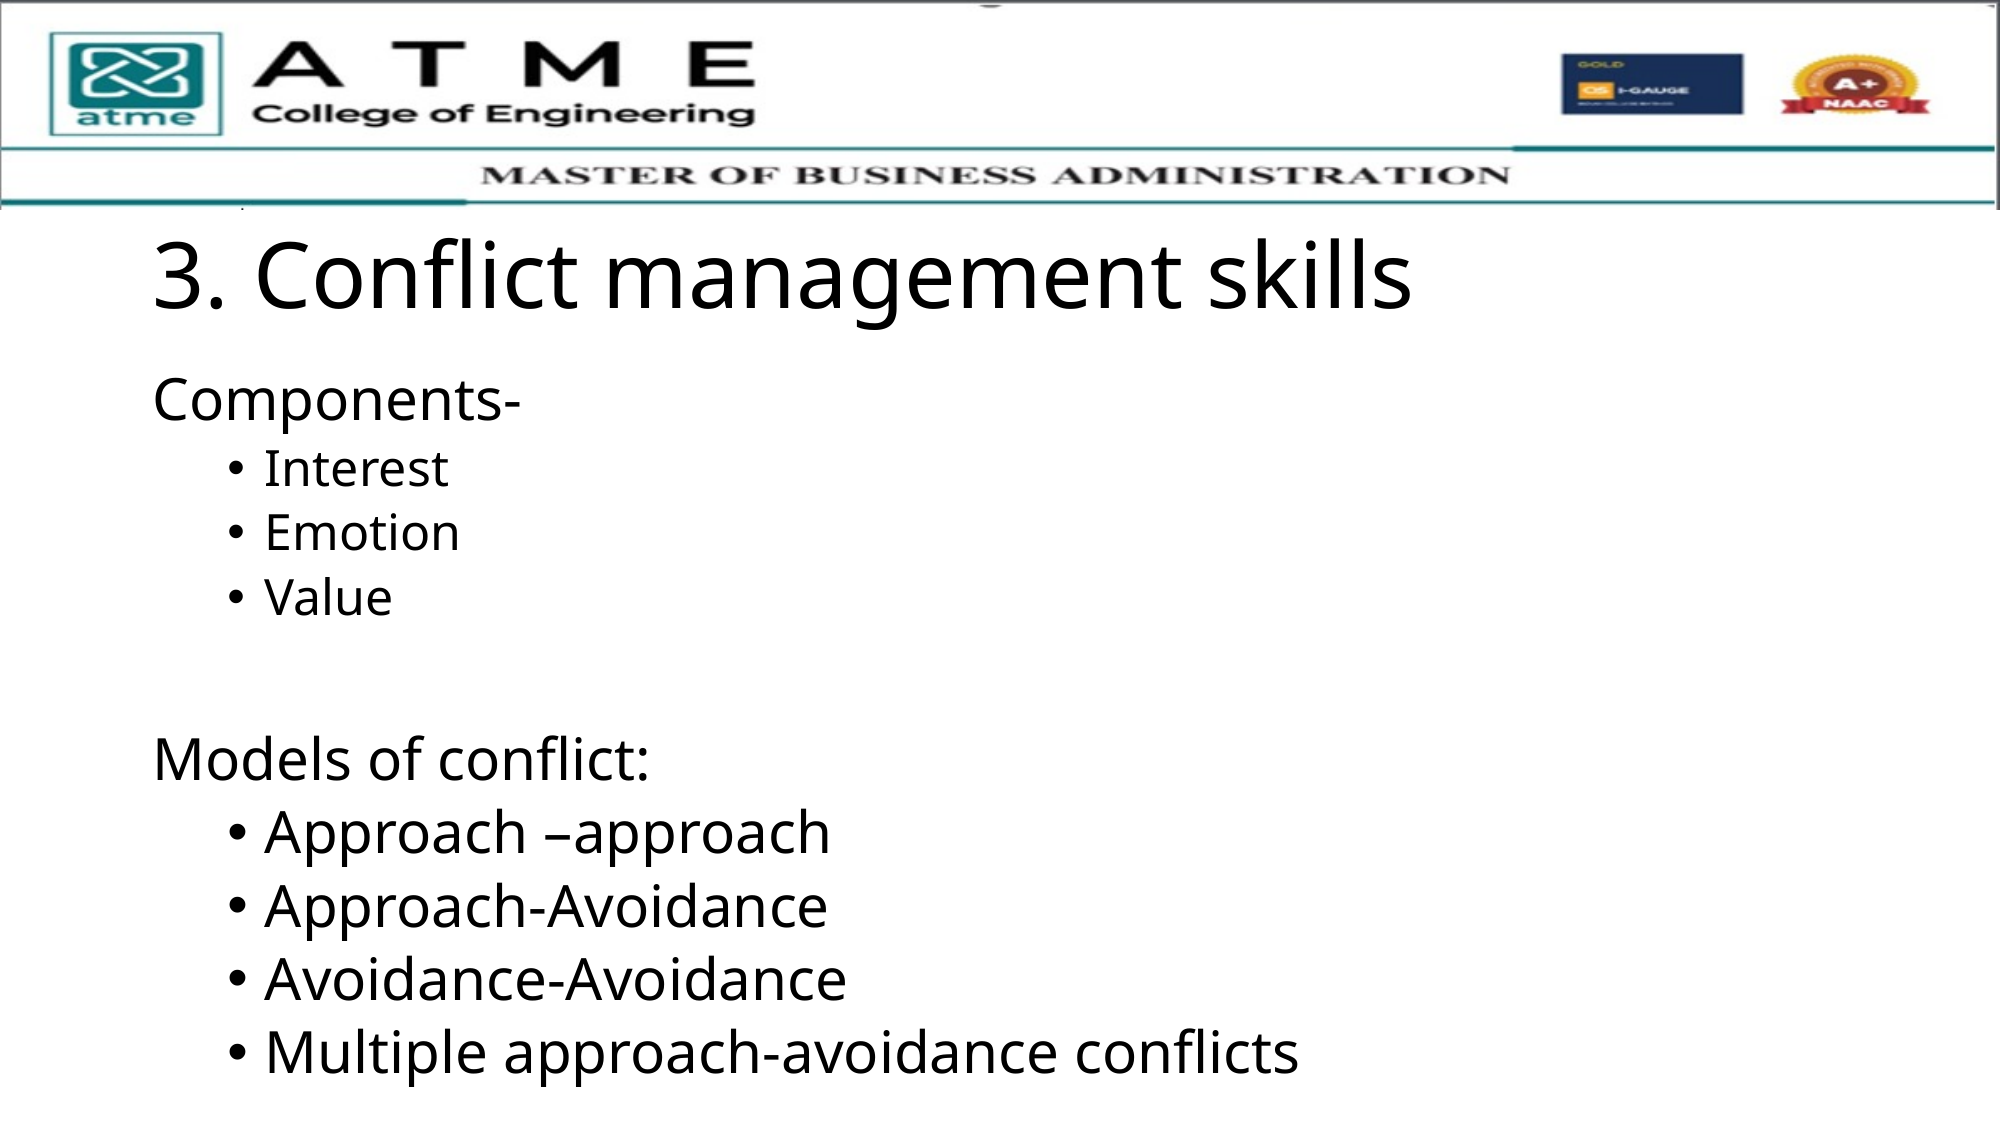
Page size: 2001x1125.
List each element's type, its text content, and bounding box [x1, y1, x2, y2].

title 3. Conflict management skills [137, 212, 1863, 346]
picture [0, 0, 2000, 210]
list Components- Interest Emotion Value Models of conflict: Approach –approach Approach-Avoidance Avoidance-Avoidance Multiple approach-avoidance conflicts [137, 362, 1863, 1100]
